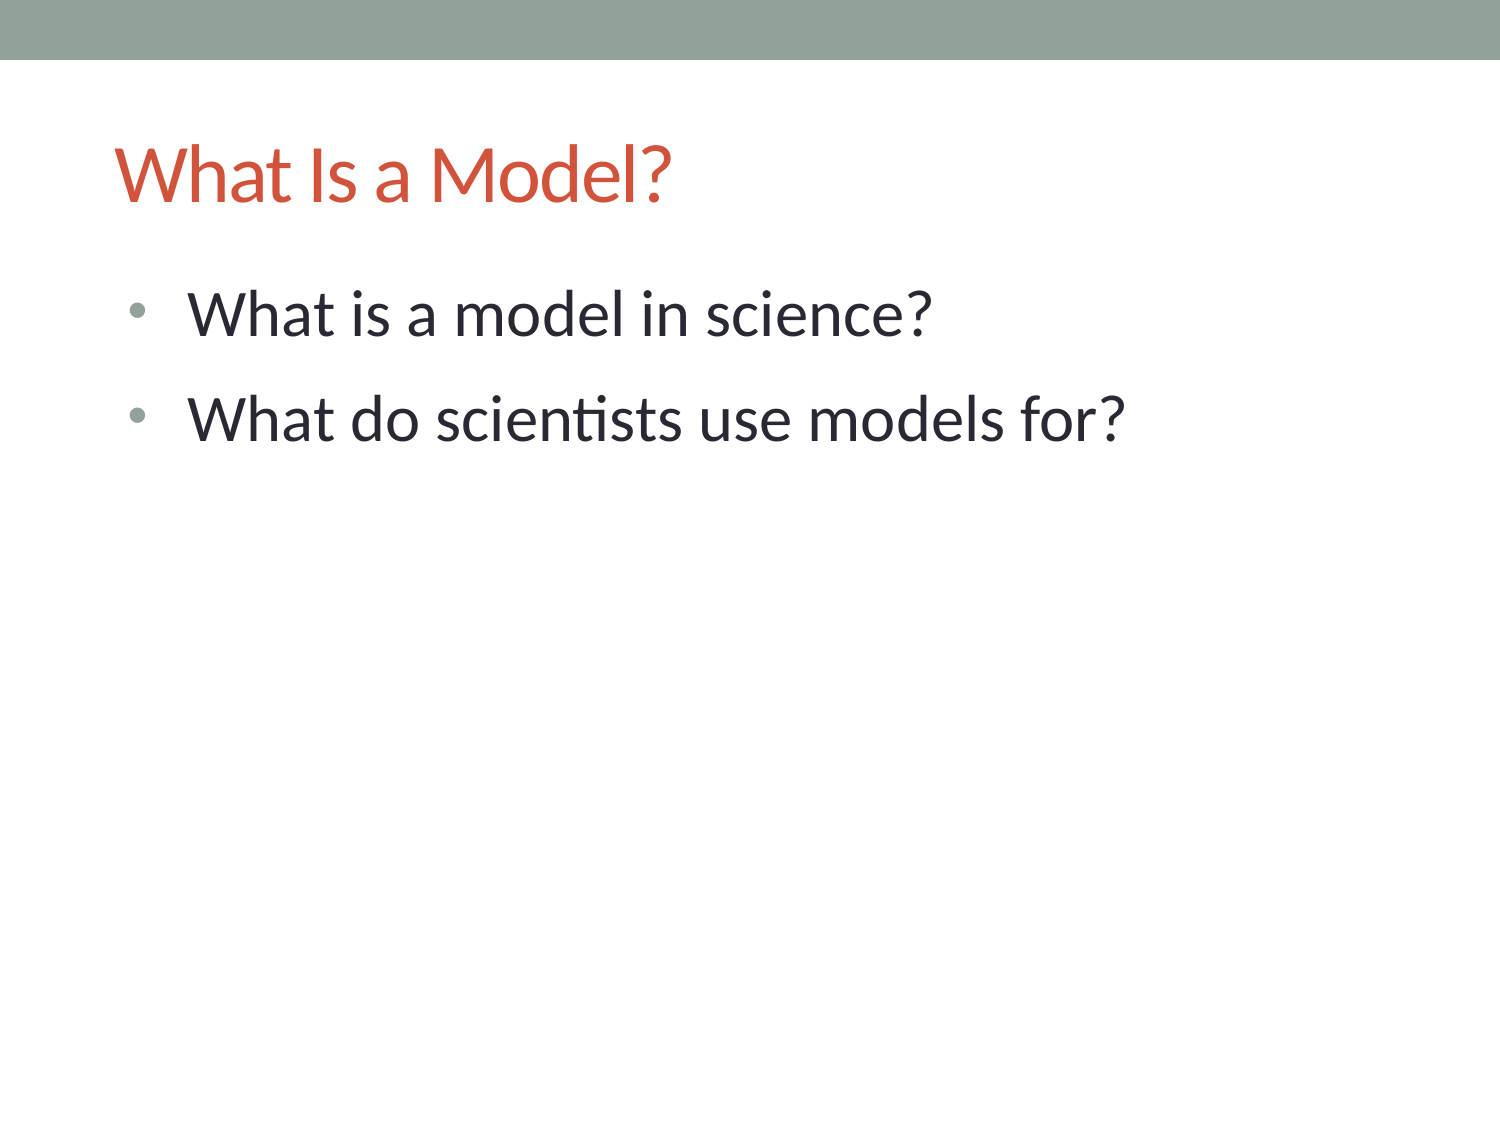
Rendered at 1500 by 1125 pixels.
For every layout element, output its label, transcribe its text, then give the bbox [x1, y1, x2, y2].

list What is a model in science? What do scientists use models for? [112, 262, 1425, 1063]
title What Is a Model? [99, 87, 1425, 250]
